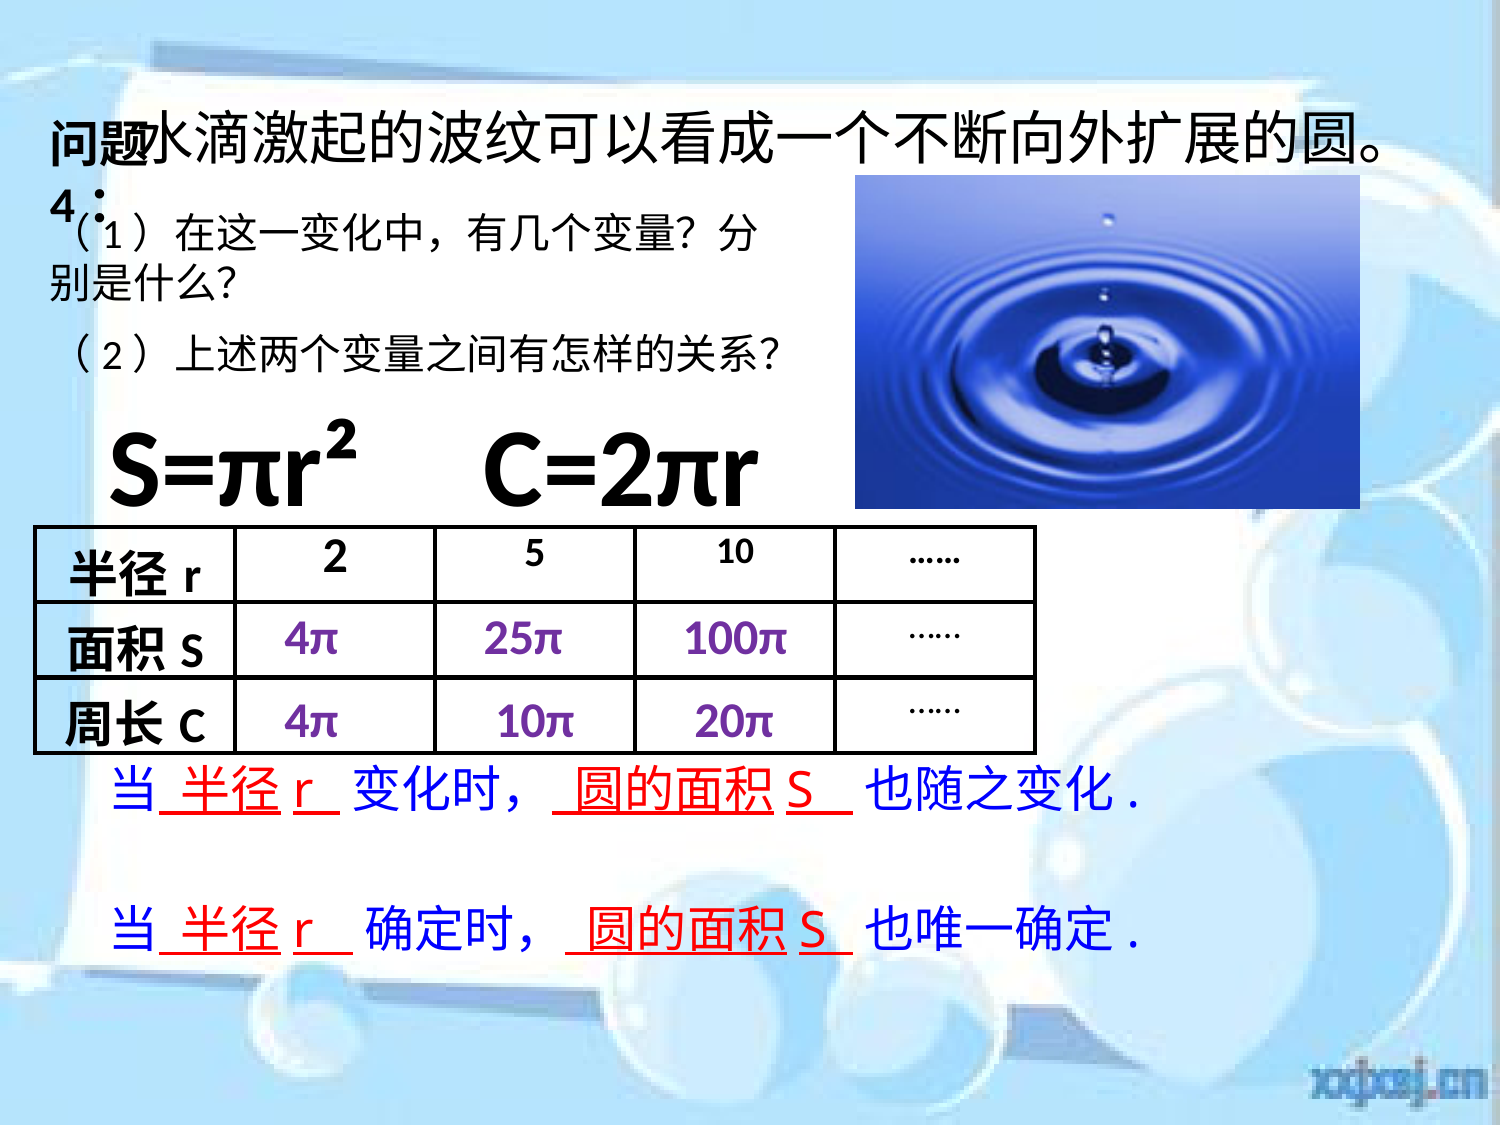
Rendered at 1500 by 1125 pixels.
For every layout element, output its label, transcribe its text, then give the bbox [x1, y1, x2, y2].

text_box 10π [480, 679, 679, 755]
text_box C=2πr [468, 386, 1020, 525]
table_cell …… [914, 680, 1033, 751]
table_cell [237, 680, 269, 751]
picture [0, 0, 1500, 1125]
table_cell [237, 604, 433, 675]
text_box S=πr² [93, 386, 468, 525]
text_box 20π [679, 679, 914, 755]
table_header 10 [637, 529, 833, 597]
table_cell 面积S [37, 604, 233, 675]
table_cell …… [837, 604, 1033, 675]
table_header 2 [237, 529, 433, 600]
text_box 25π [468, 597, 667, 673]
text_box 4π [269, 679, 480, 755]
text_box 问题4： [35, 105, 258, 199]
table_header …… [837, 529, 1033, 600]
text_box （1）在这一变化中，有几个变量？分别是什么？ （2）上述两个变量之间有怎样的关系？ [35, 199, 786, 385]
text_box 当 半径r 确定时， 圆的面积S 也唯一确定. [93, 890, 1311, 966]
text_box 4π [269, 597, 468, 673]
table_cell 周长C [37, 680, 233, 751]
table_header 5 [437, 529, 633, 597]
text_box 100π [667, 597, 903, 673]
text_box 当 半径r 变化时， 圆的面积S 也随之变化. [93, 749, 1258, 825]
text_box 水滴激起的波纹可以看成一个不断向外扩展的圆。 [41, 93, 1500, 179]
table_header 半径r [37, 529, 233, 600]
